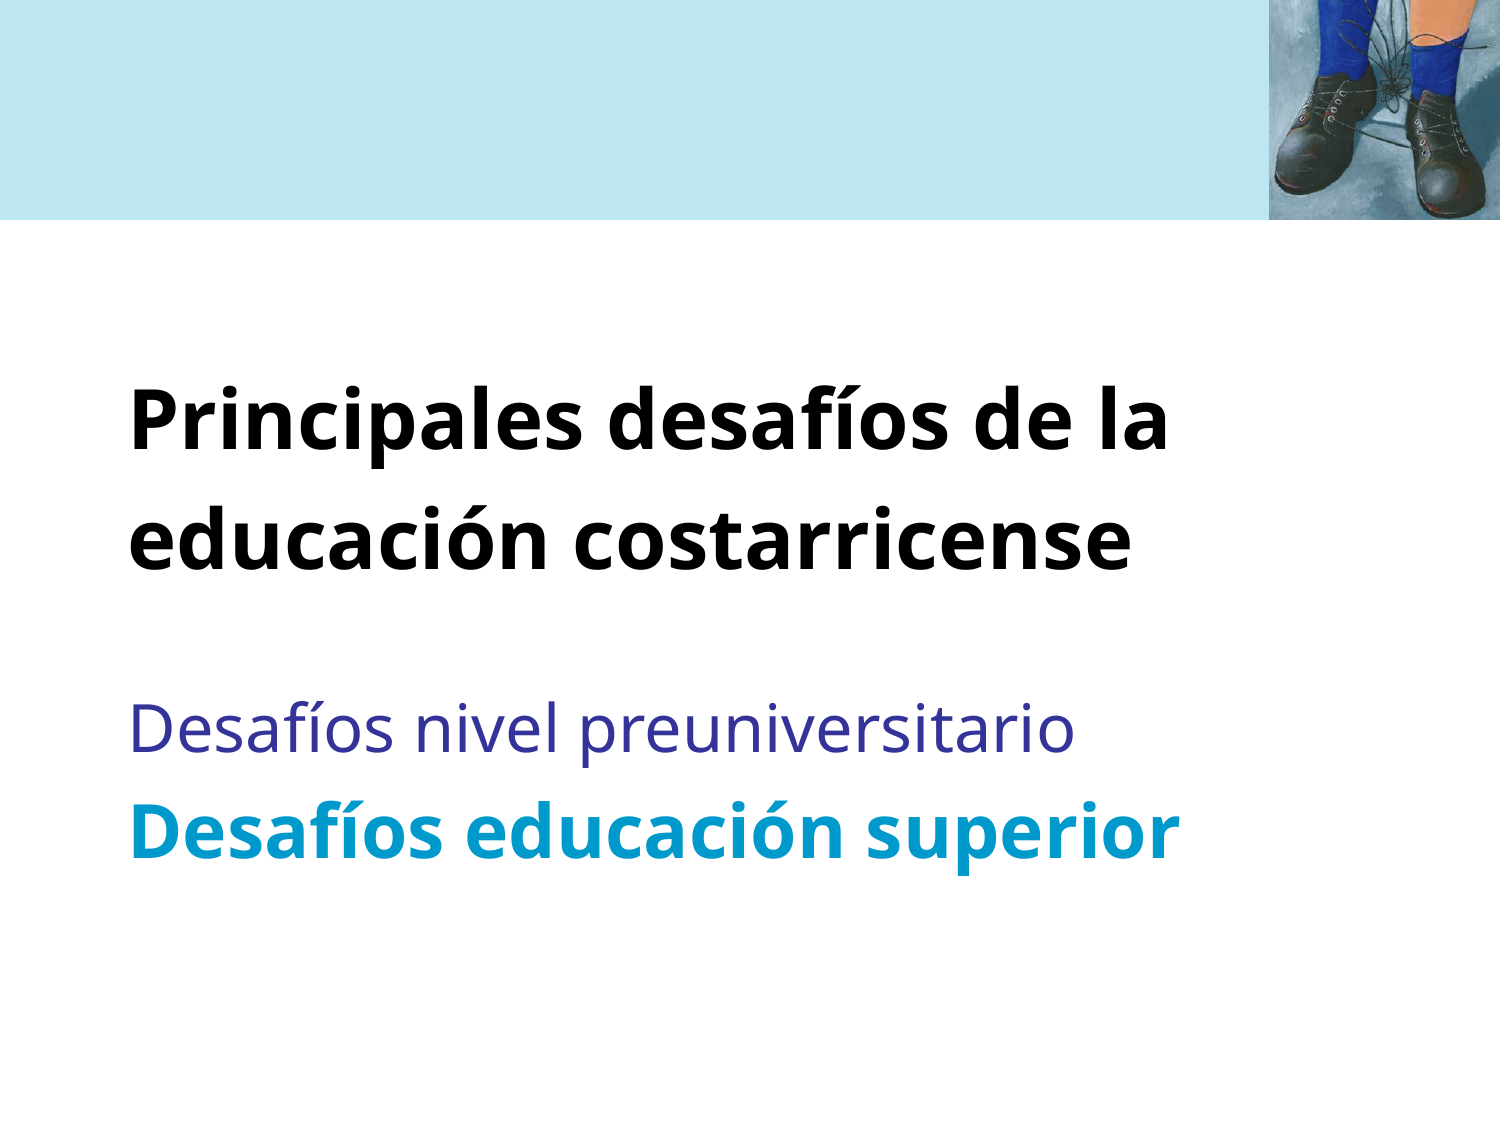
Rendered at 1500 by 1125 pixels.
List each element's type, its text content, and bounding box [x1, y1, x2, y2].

title Principales desafíos de la educación costarricense Desafíos nivel preuniversitario Desafíos educación superior [112, 326, 1388, 894]
picture [0, 0, 1500, 220]
